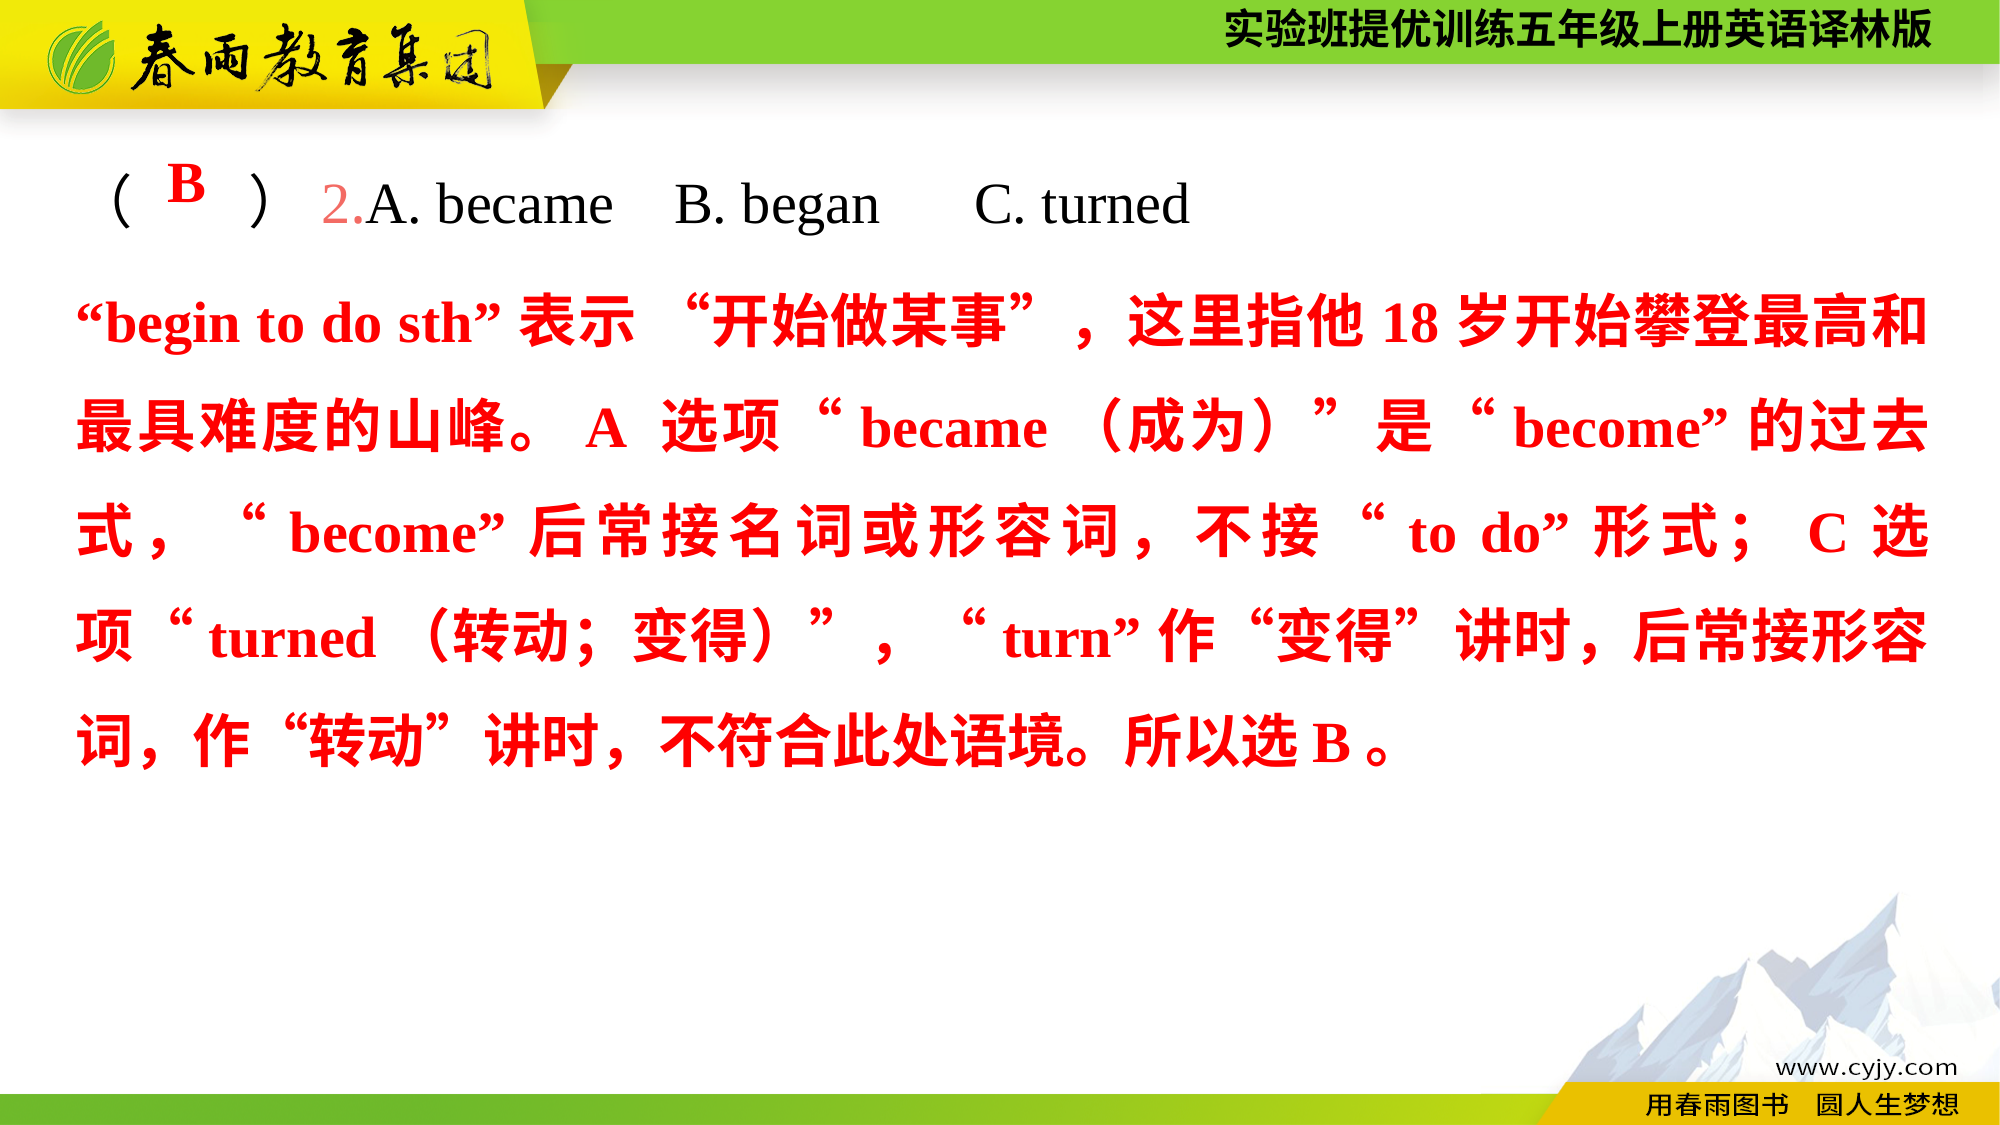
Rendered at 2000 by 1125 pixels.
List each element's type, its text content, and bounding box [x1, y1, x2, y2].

text_box “begin to do sth”表示 “开始做某事”，这里指他18岁开始攀登最高和最具难度的山峰。A 选项“became（成为）”是“become”的过去式，“become”后常接名词或形容词，不接“to do”形式；C选项“turned（转动；变得）”，“turn”作“变得”讲时，后常接形容词，作“转动”讲时，不符合此处语境。所以选B。 [60, 242, 1945, 782]
list （ ）2.A. became B. began C. turned [59, 122, 1944, 231]
text_box B [152, 137, 222, 222]
picture [0, 0, 2000, 1125]
